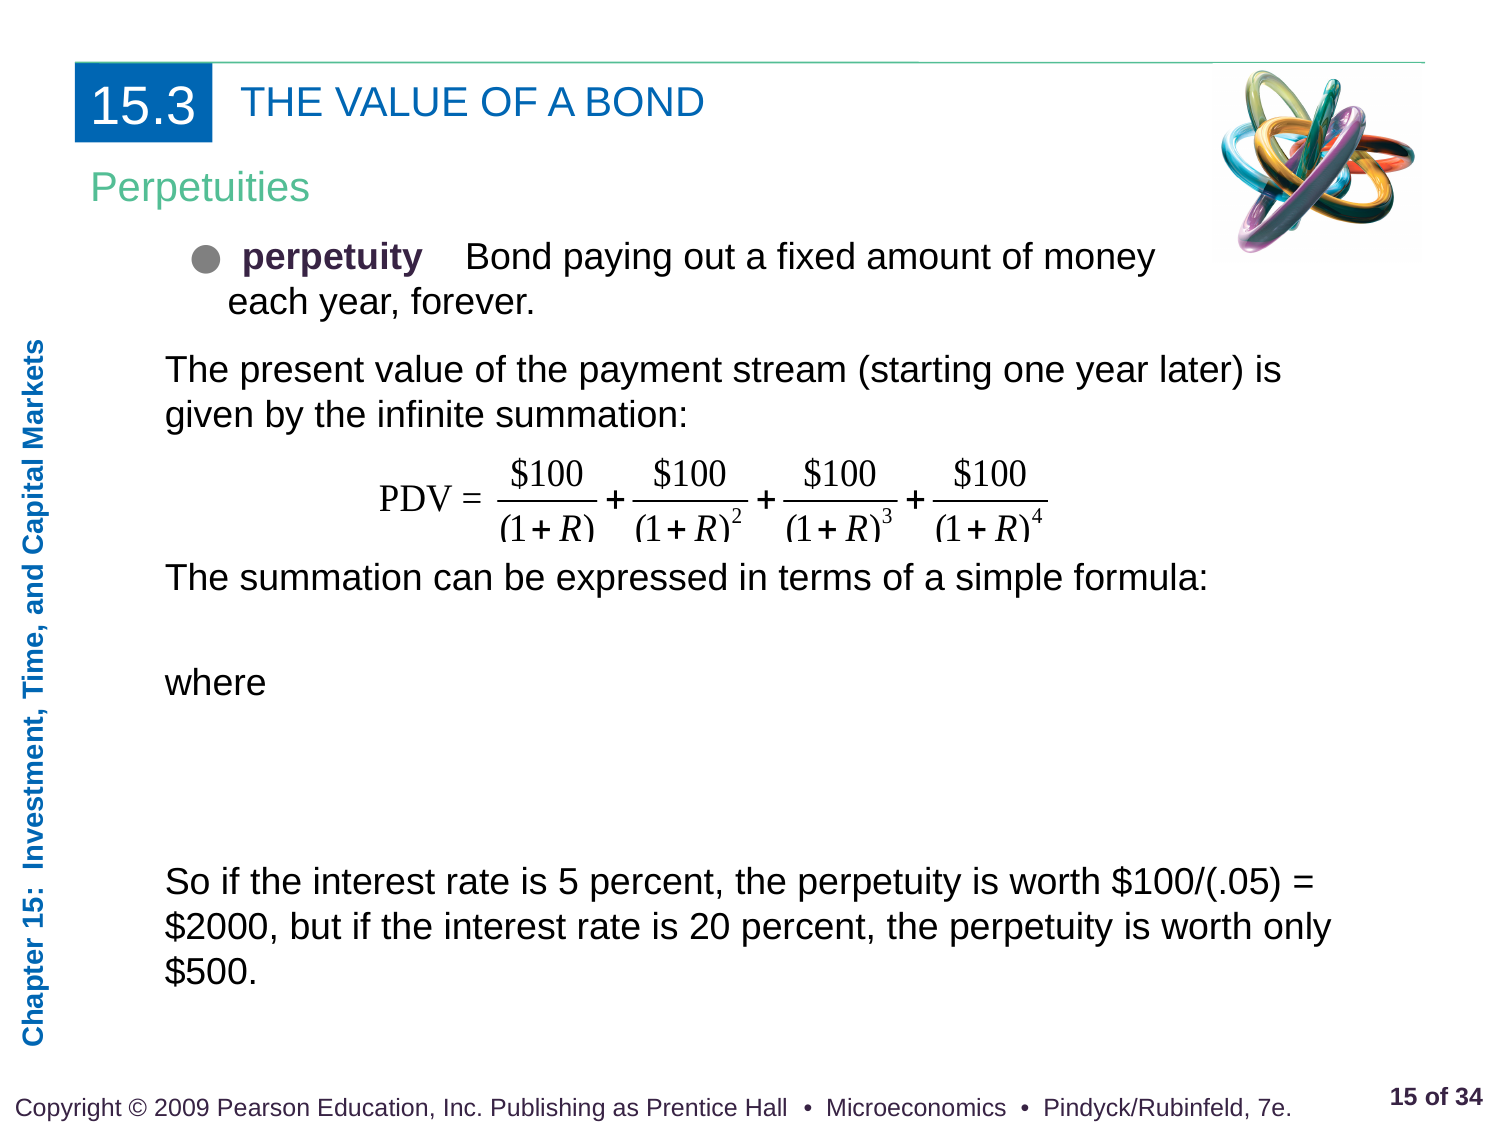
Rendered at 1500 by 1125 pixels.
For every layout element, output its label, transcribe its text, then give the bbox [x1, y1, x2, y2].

list Perpetuities [75, 162, 1175, 222]
picture [1212, 63, 1422, 263]
picture [374, 449, 1048, 542]
text_box ● perpetuity Bond paying out a fixed amount of money each year, forever. [174, 224, 1213, 330]
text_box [74, 62, 1425, 143]
text_box So if the interest rate is 5 percent, the perpetuity is worth $100/(.05) = $2000, but if the interest rate is 20 percent, the perpetuity is worth only $500. [149, 849, 1350, 975]
text_box The present value of the payment stream (starting one year later) is given by the infinite summation: [149, 337, 1350, 413]
